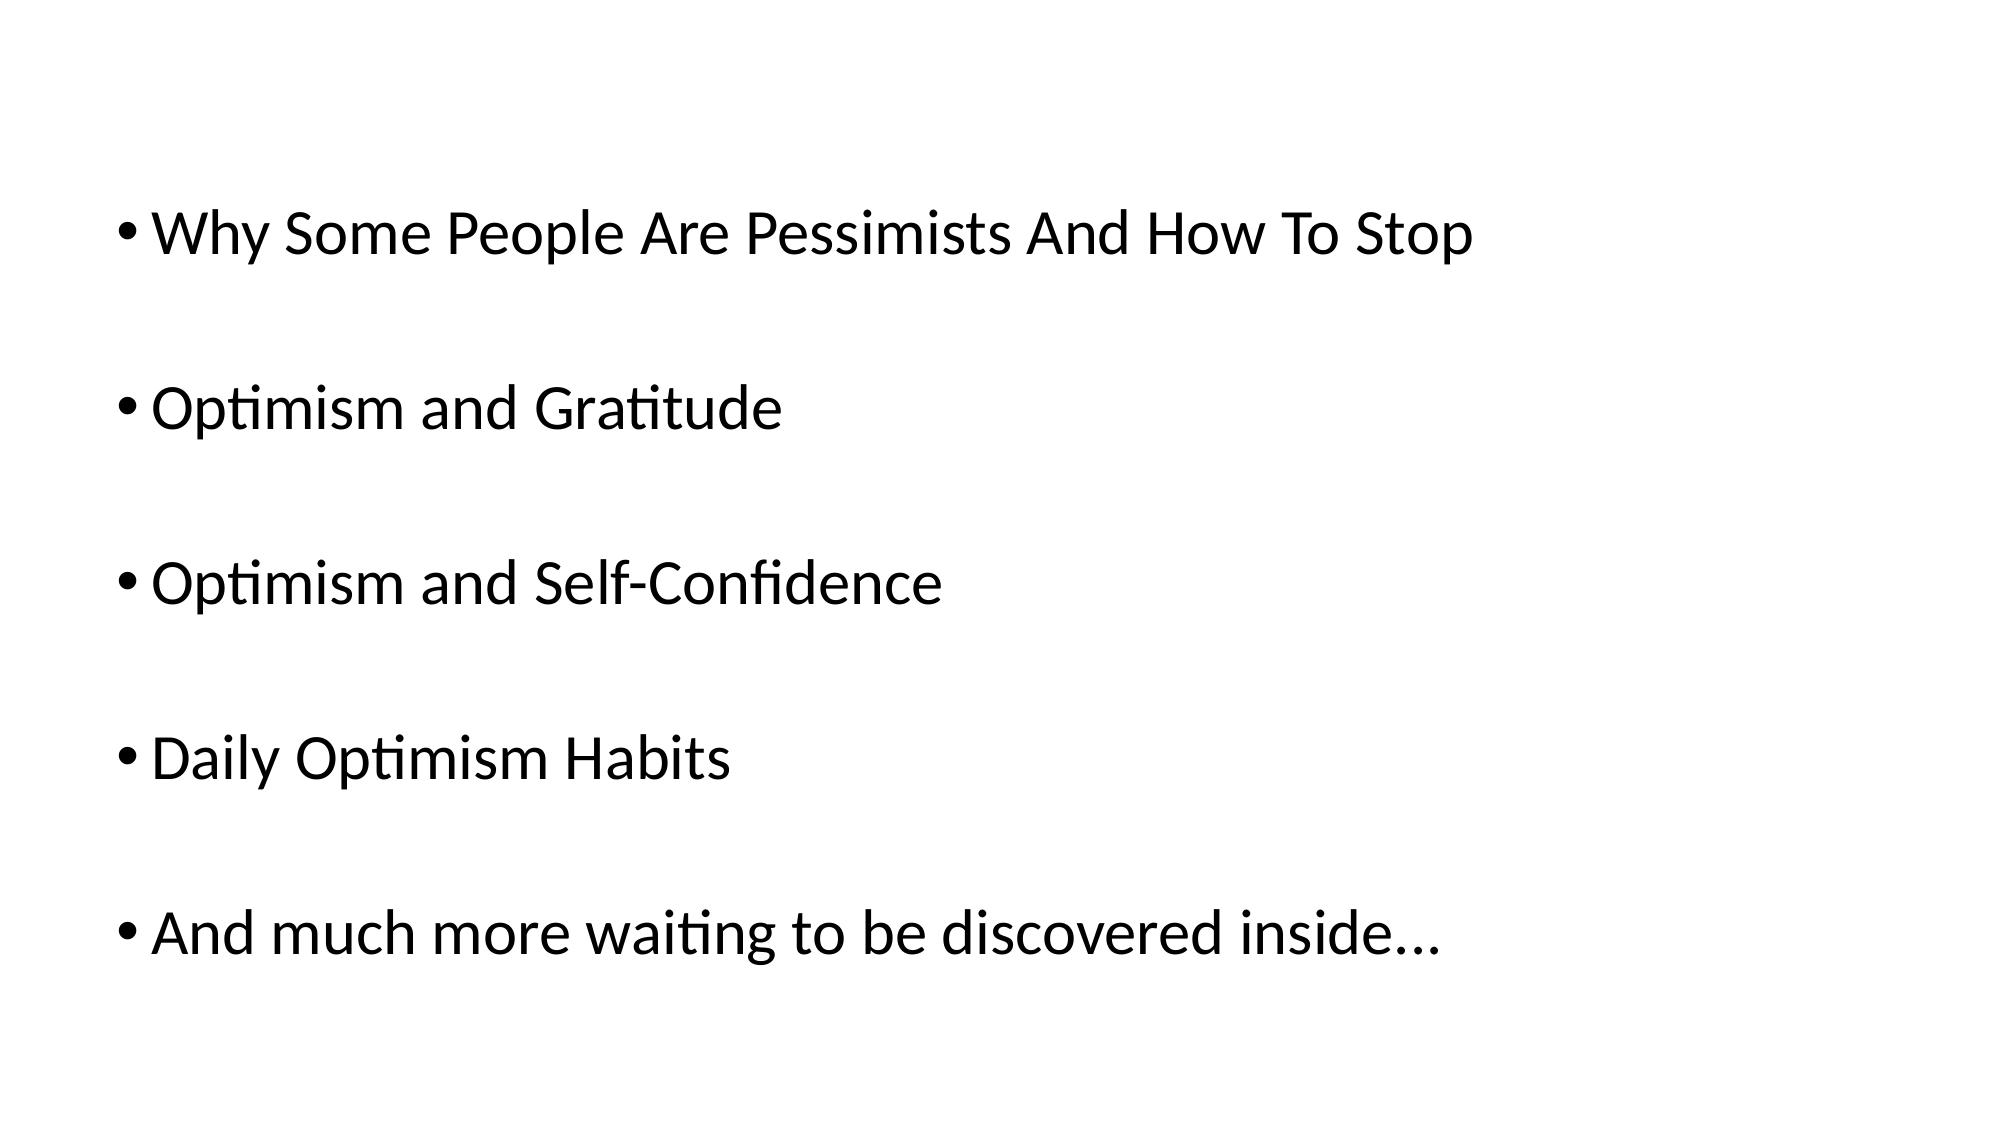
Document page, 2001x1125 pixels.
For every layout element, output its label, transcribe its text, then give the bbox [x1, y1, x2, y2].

list Why Some People Are Pessimists And How To Stop Optimism and Gratitude Optimism and Self-Confidence Daily Optimism Habits And much more waiting to be discovered inside... [101, 191, 1827, 983]
